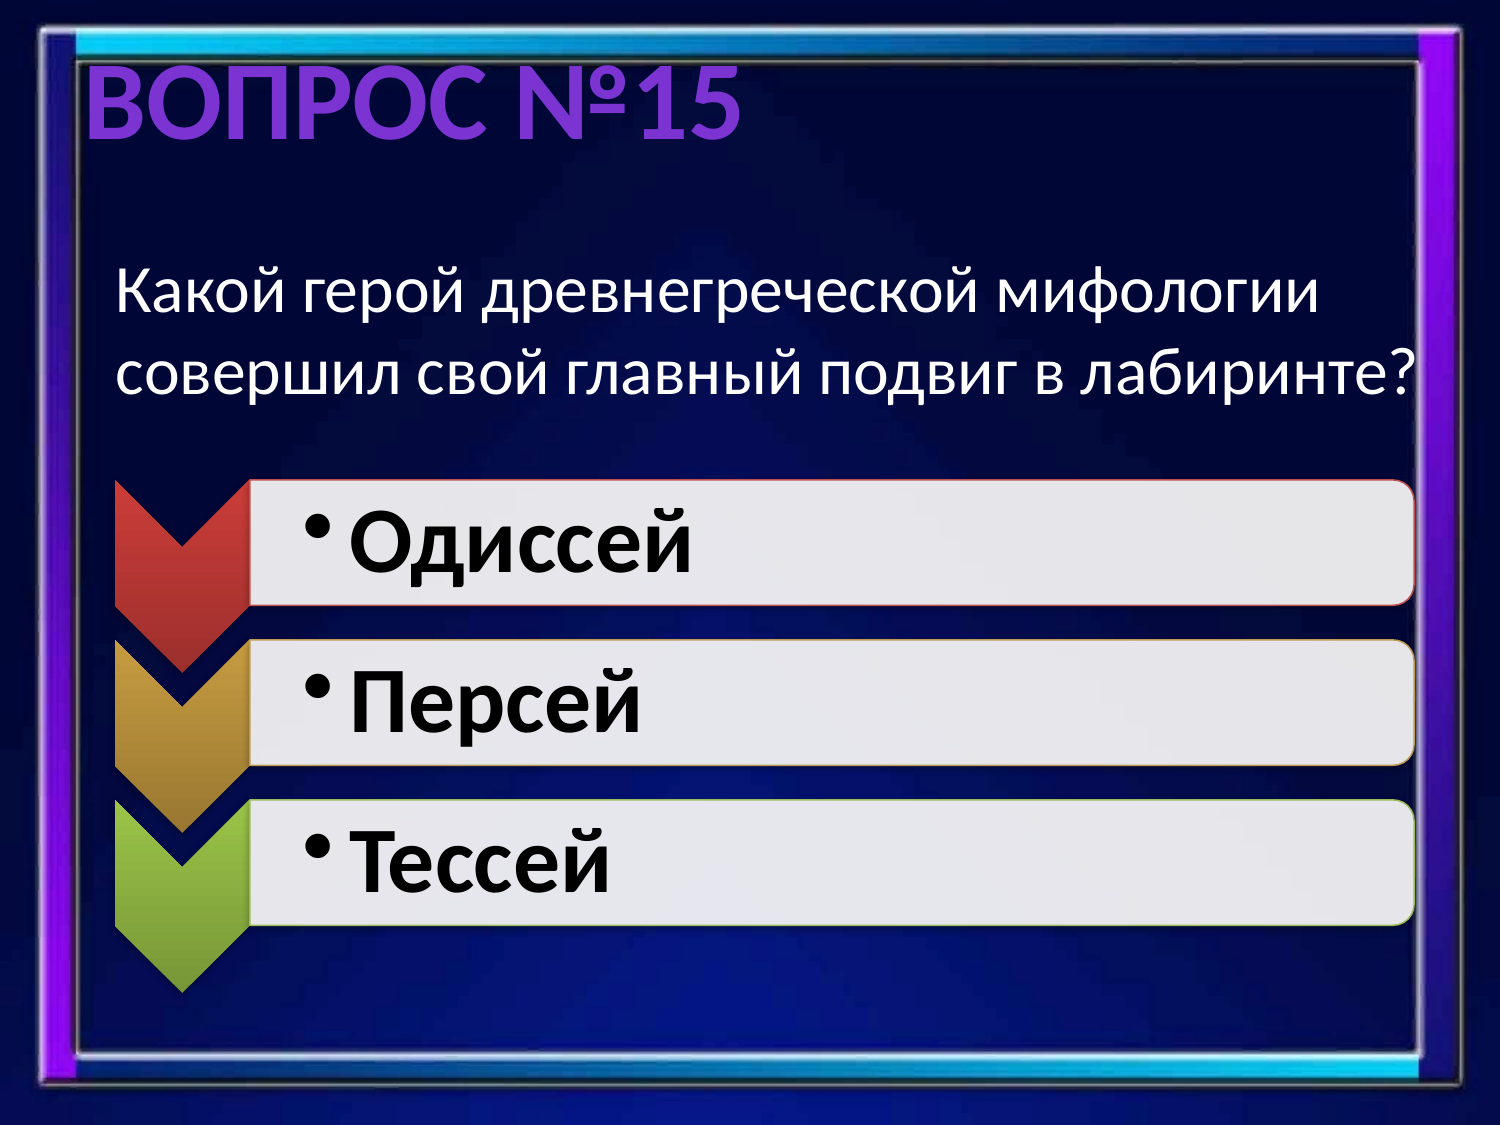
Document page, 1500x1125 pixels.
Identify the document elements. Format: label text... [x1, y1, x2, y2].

title Какой герой древнегреческой мифологии совершил свой главный подвиг в лабиринте? [100, 208, 1451, 445]
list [114, 479, 1415, 994]
text_box Вопрос №15 [68, 19, 761, 170]
picture [0, 0, 1500, 1125]
